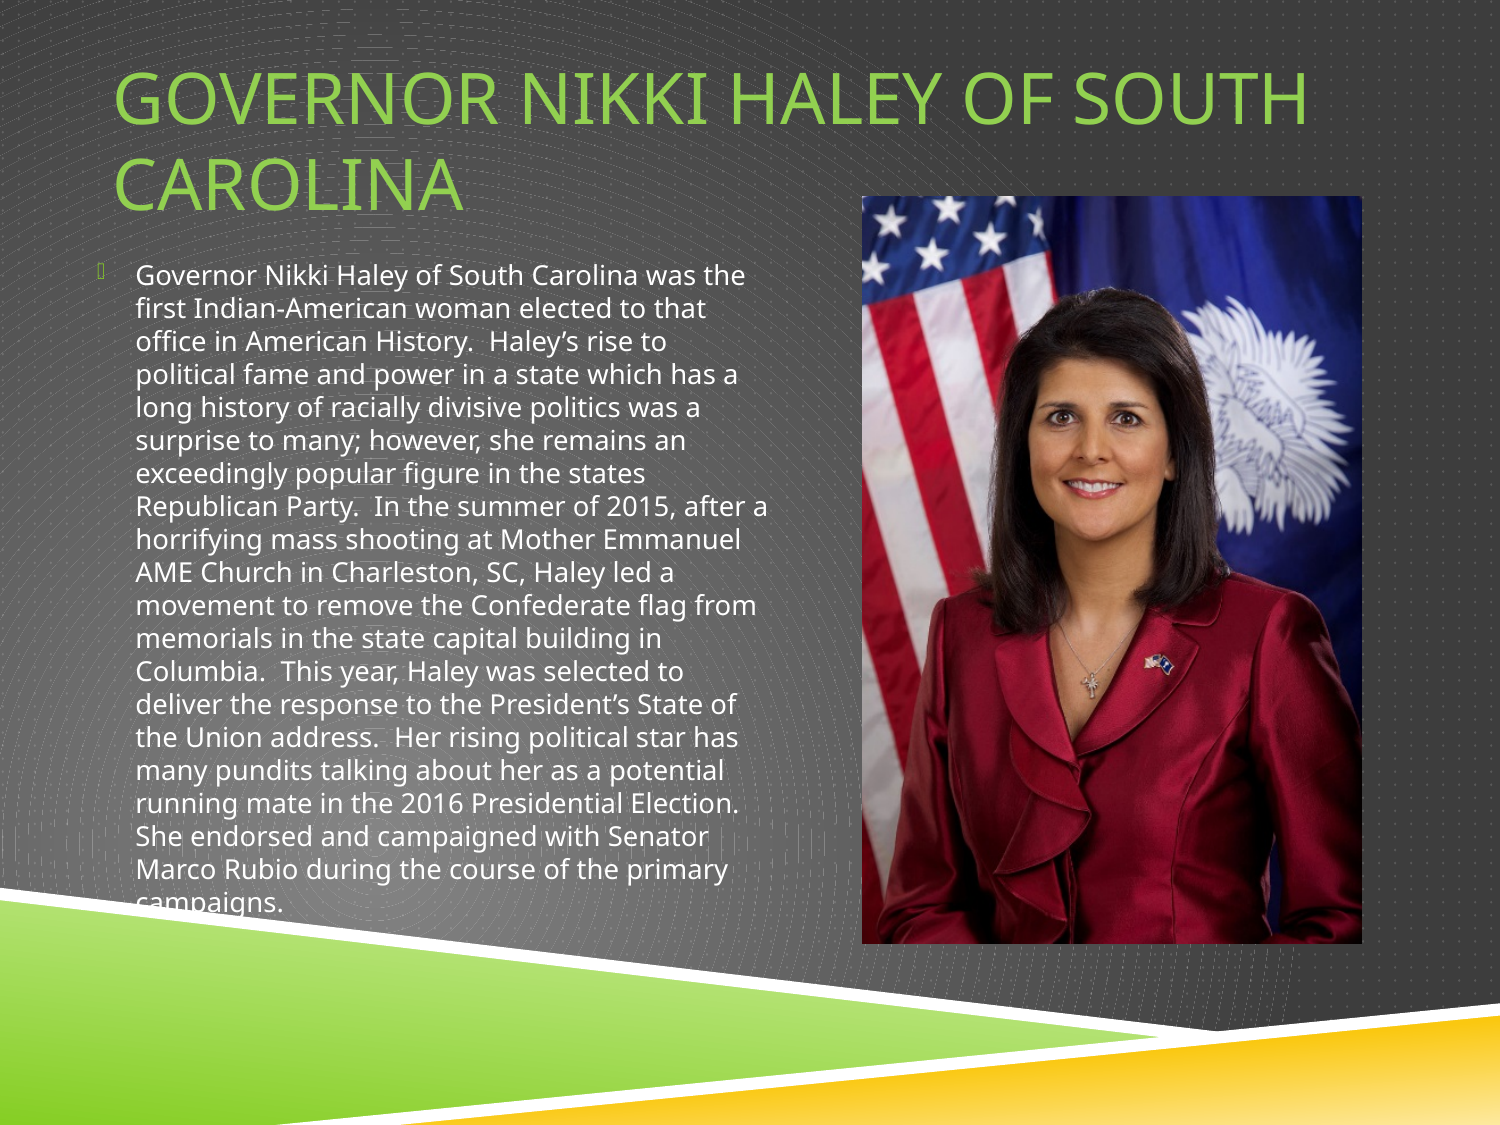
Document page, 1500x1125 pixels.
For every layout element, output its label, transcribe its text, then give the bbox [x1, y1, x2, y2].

list Governor Nikki Haley of South Carolina was the first Indian-American woman elected to that office in American History. Haley’s rise to political fame and power in a state which has a long history of racially divisive politics was a surprise to many; however, she remains an exceedingly popular figure in the states Republican Party. In the summer of 2015, after a horrifying mass shooting at Mother Emmanuel AME Church in Charleston, SC, Haley led a movement to remove the Confederate flag from memorials in the state capital building in Columbia. This year, Haley was selected to deliver the response to the President’s State of the Union address. Her rising political star has many pundits talking about her as a potential running mate in the 2016 Presidential Election. She endorsed and campaigned with Senator Marco Rubio during the course of the primary campaigns. [87, 250, 775, 926]
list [862, 195, 1362, 944]
title Governor Nikki Haley of South Carolina [112, 45, 1388, 233]
